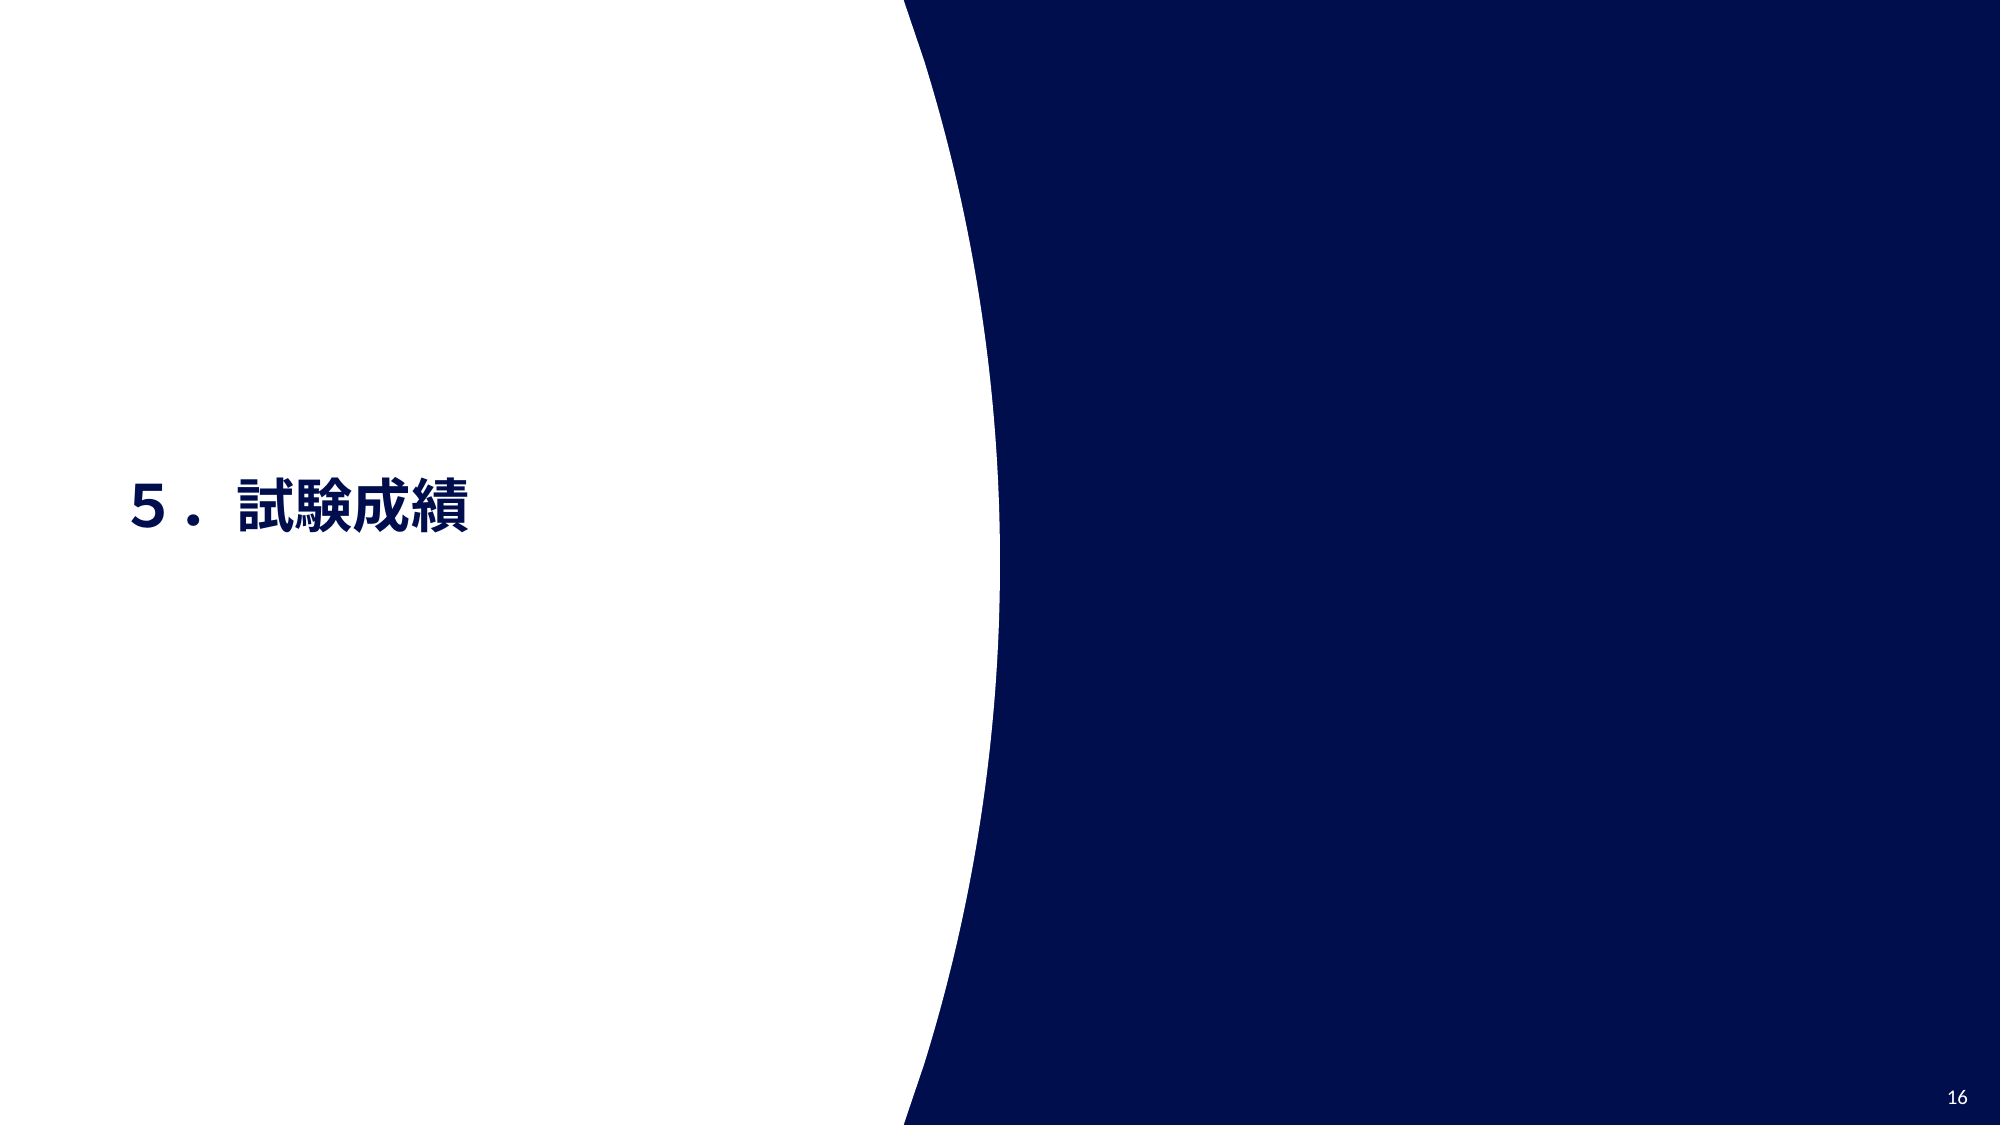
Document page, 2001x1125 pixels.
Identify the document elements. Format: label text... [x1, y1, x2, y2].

title ５．試験成績 [119, 468, 977, 657]
